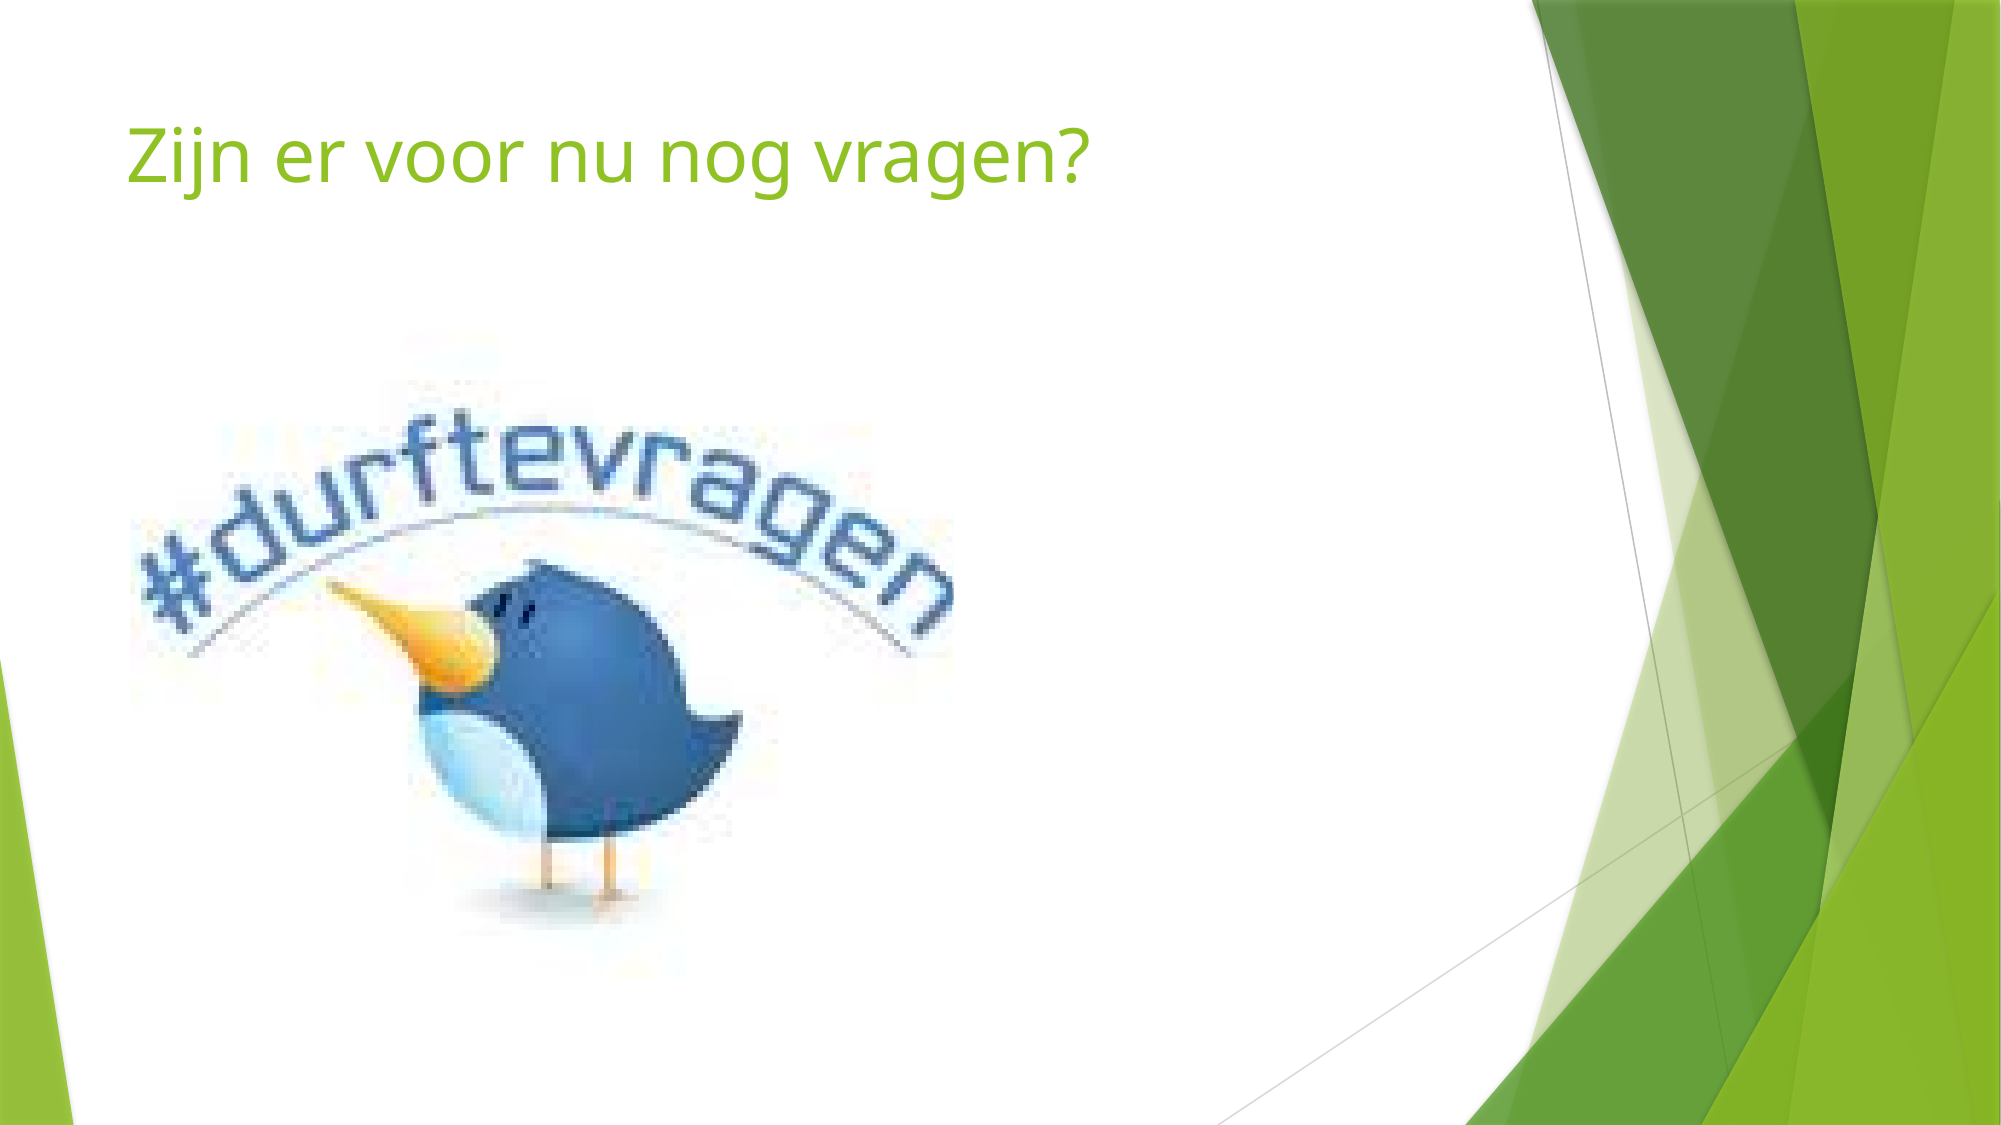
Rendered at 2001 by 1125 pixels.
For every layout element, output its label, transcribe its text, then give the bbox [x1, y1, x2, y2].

title Zijn er voor nu nog vragen? [111, 99, 1522, 217]
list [130, 327, 954, 980]
